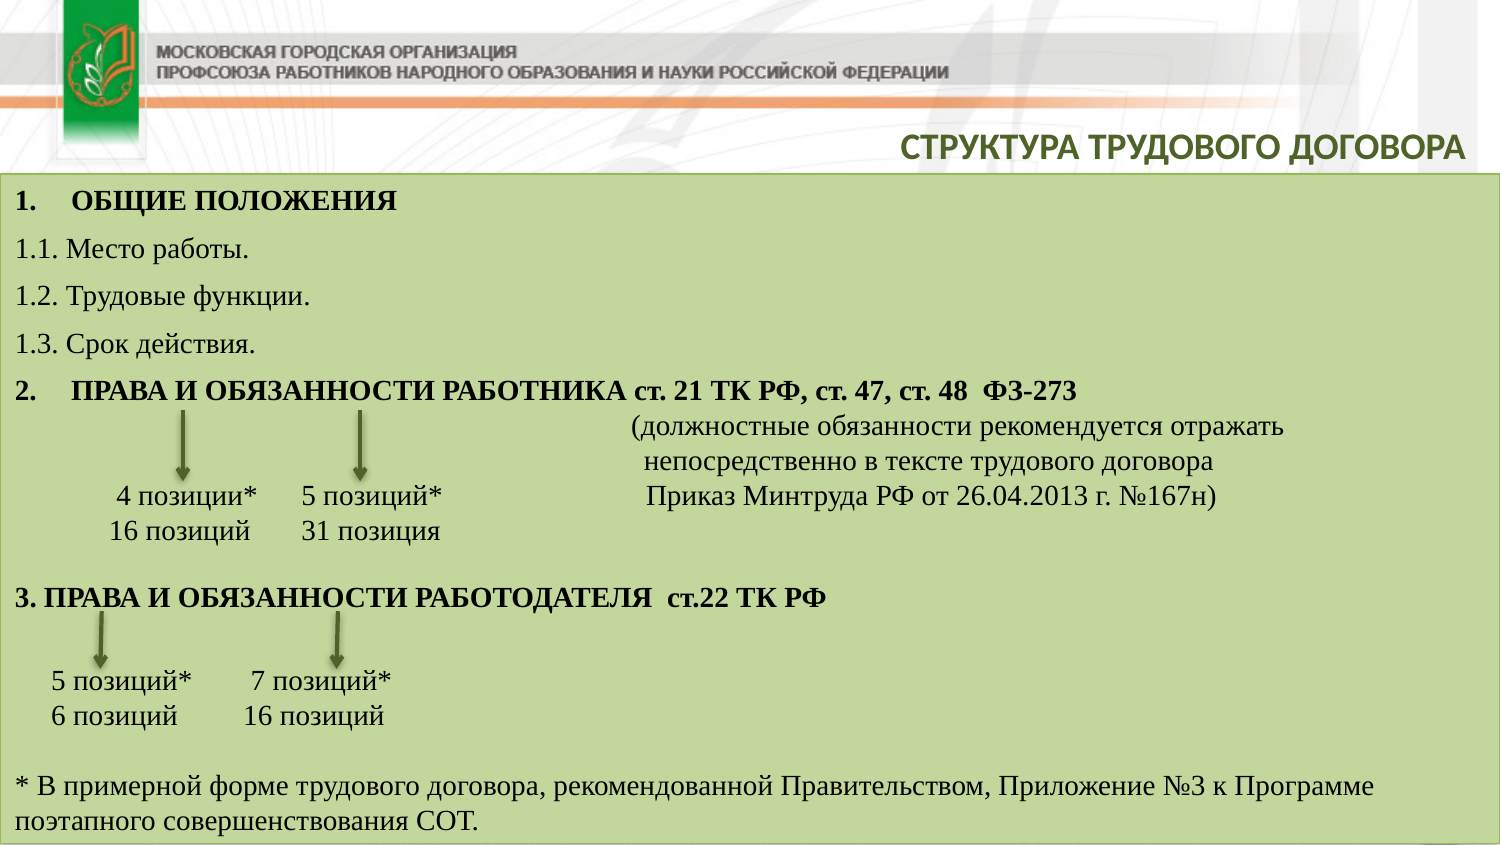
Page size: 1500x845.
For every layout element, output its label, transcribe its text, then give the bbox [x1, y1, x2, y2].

picture [0, 0, 1500, 173]
text_box ОБЩИЕ ПОЛОЖЕНИЯ 1.1. Место работы. 1.2. Трудовые функции. 1.3. Срок действия. ПРАВА И ОБЯЗАННОСТИ РАБОТНИКА ст. 21 ТК РФ, ст. 47, ст. 48 ФЗ-273 (должностные обязанности рекомендуется отражать непосредственно в тексте трудового договора 4 позиции* 5 позиций* Приказ Минтруда РФ от 26.04.2013 г. №167н) 16 позиций 31 позиция 3. ПРАВА И ОБЯЗАННОСТИ РАБОТОДАТЕЛЯ ст.22 ТК РФ 5 позиций* 7 позиций* 6 позиций 16 позиций * В примерной форме трудового договора, рекомендованной Правительством, Приложение №3 к Программе поэтапного совершенствования СОТ. [0, 173, 1500, 844]
text_box СТРУКТУРА ТРУДОВОГО ДОГОВОРА [885, 115, 1500, 173]
